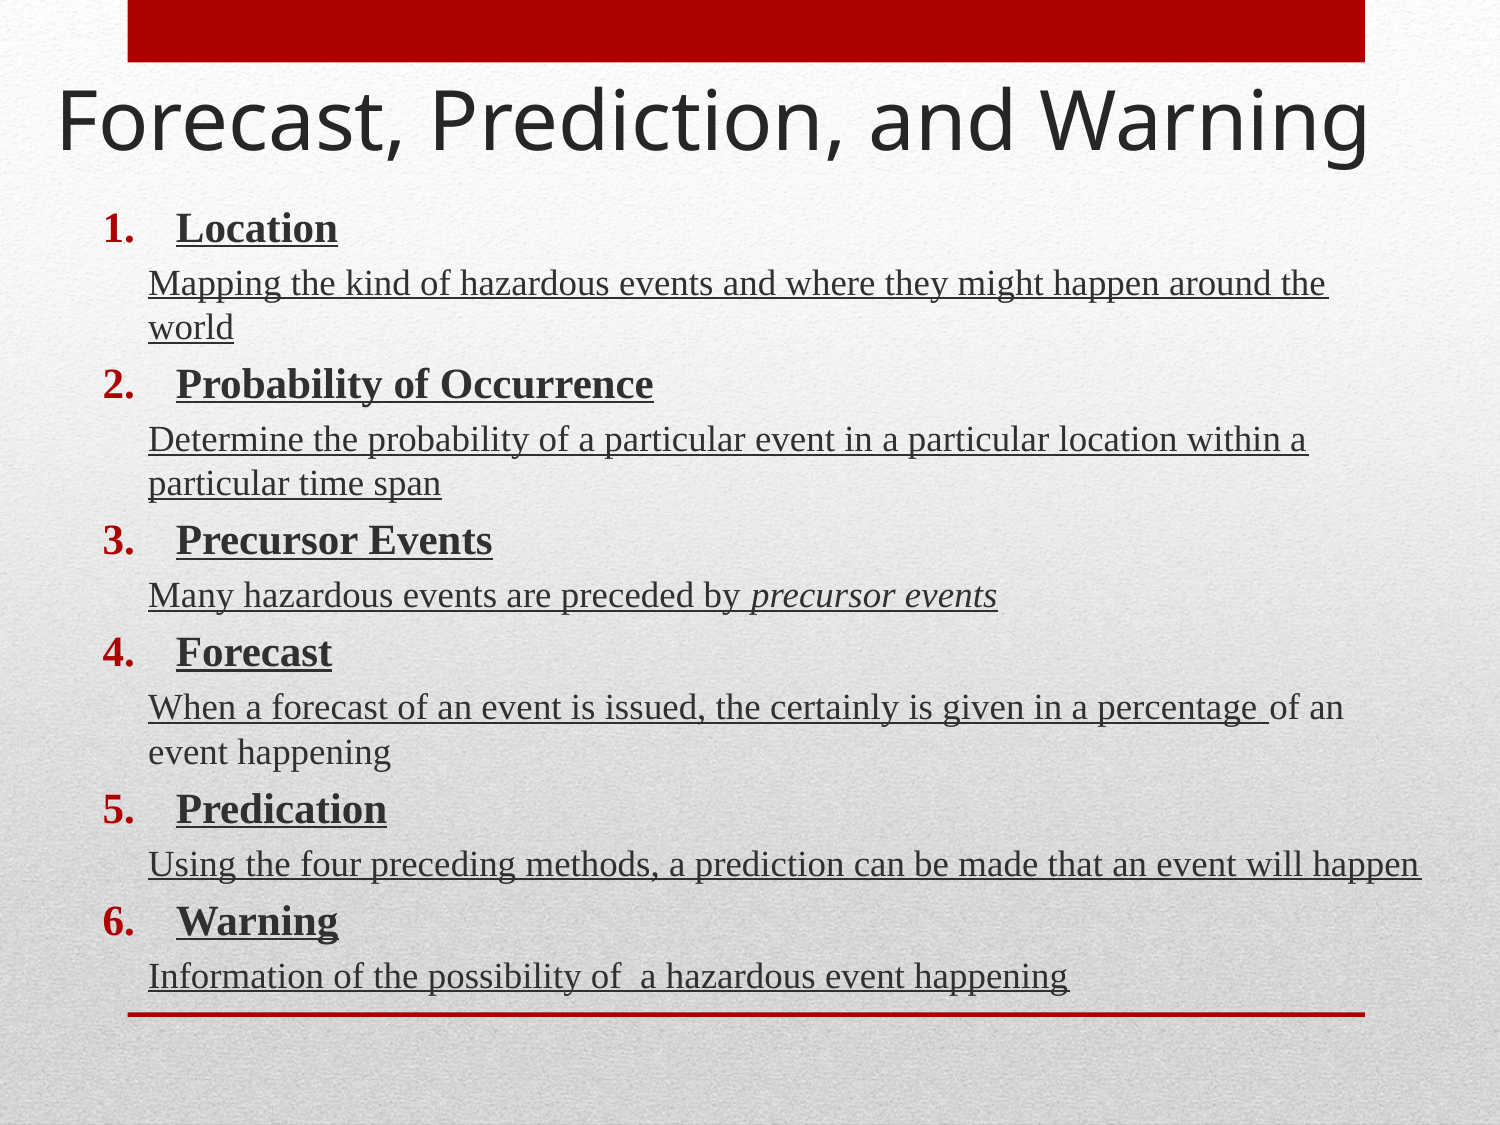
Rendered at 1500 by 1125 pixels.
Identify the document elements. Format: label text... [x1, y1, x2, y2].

list Location Mapping the kind of hazardous events and where they might happen around the world Probability of Occurrence Determine the probability of a particular event in a particular location within a particular time span Precursor Events Many hazardous events are preceded by precursor events Forecast When a forecast of an event is issued, the certainly is given in a percentage of an event happening Predication Using the four preceding methods, a prediction can be made that an event will happen Warning Information of the possibility of a hazardous event happening [87, 174, 1438, 1050]
text_box Forecast, Prediction, and Warning [37, 37, 1413, 175]
